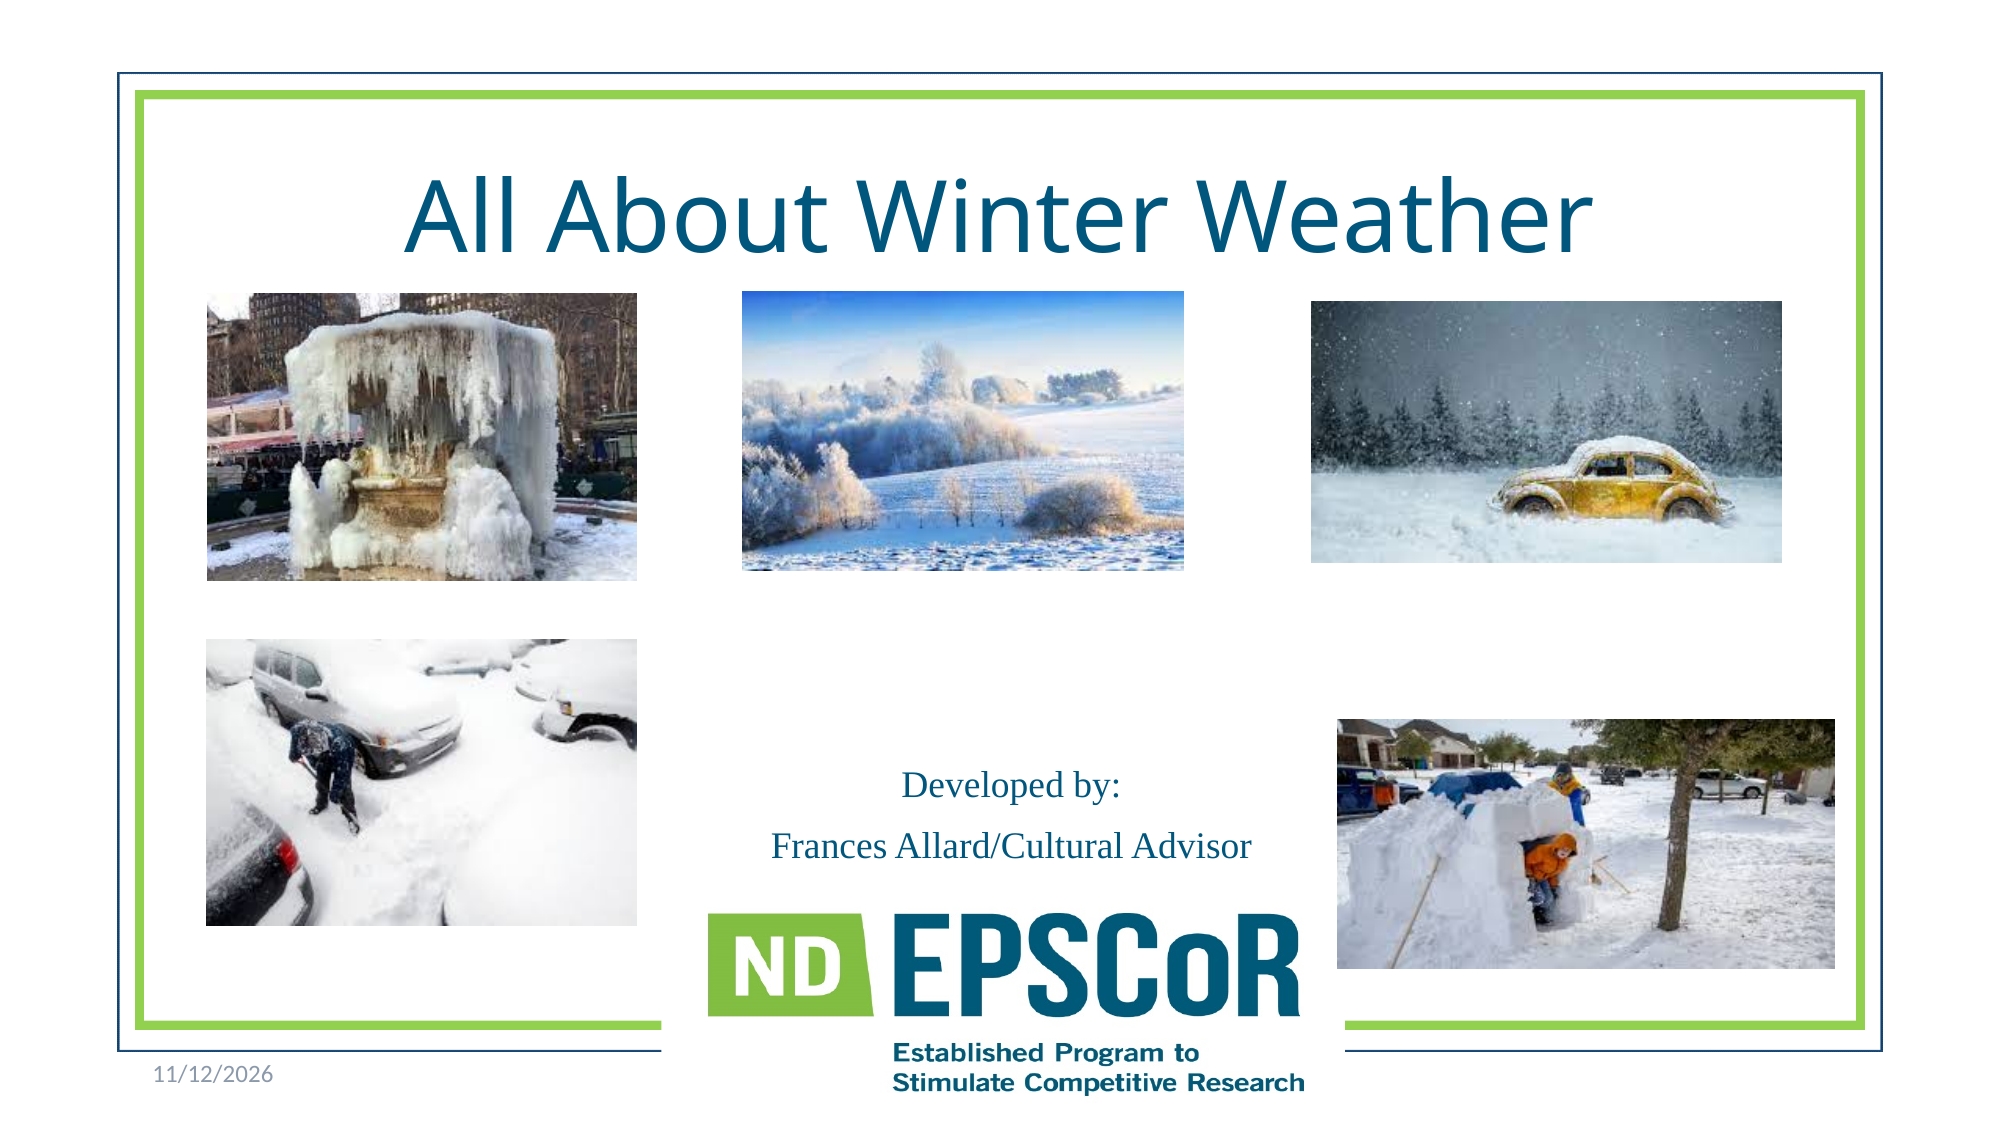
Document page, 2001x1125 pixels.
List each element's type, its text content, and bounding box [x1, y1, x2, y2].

list Developed by: Frances Allard/Cultural Advisor [685, 757, 1337, 894]
title All About Winter Weather [249, 101, 1750, 283]
picture [117, 72, 1883, 1103]
footer [662, 1042, 1338, 1103]
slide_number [137, 1042, 588, 1103]
